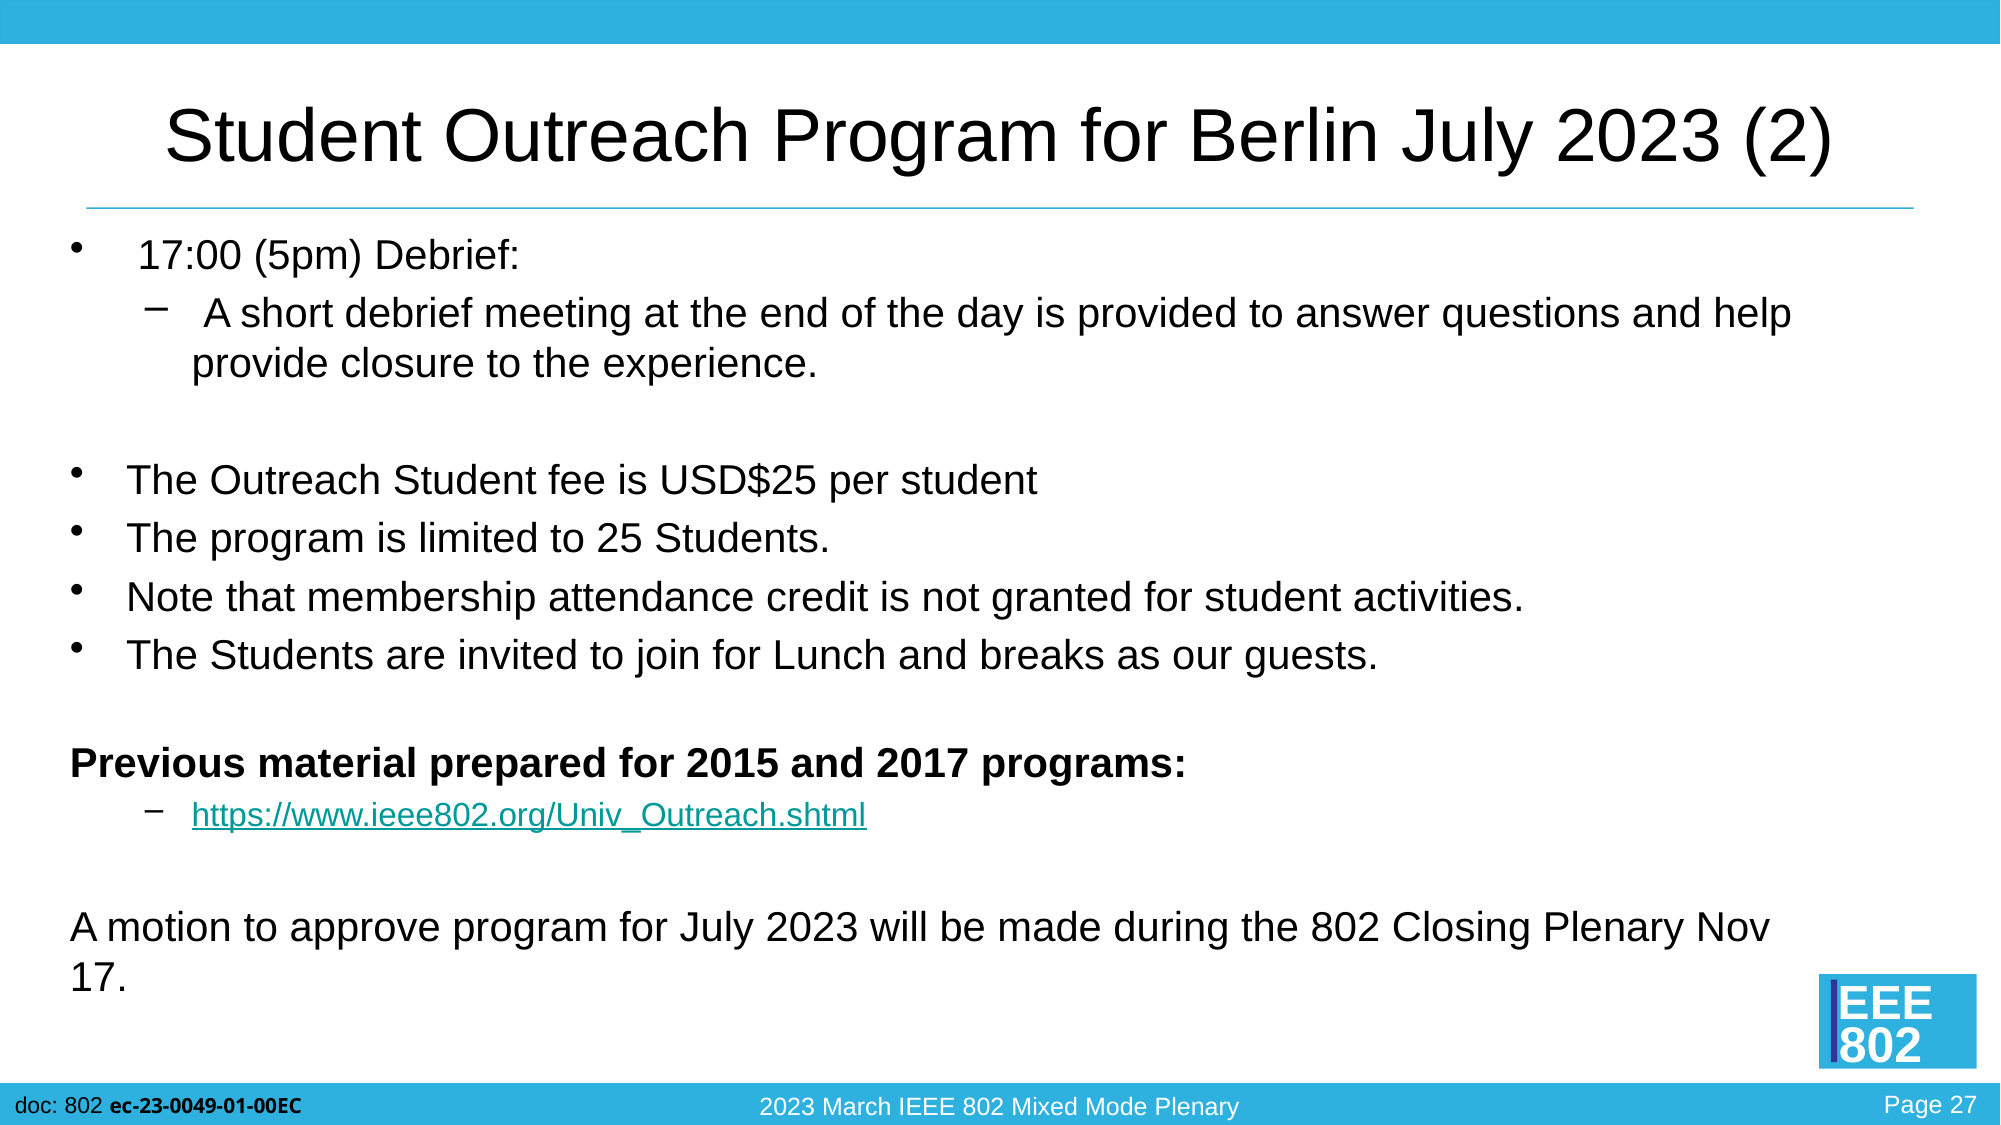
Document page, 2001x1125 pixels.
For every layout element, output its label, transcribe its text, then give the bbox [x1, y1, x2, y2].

list 17:00 (5pm) Debrief: A short debrief meeting at the end of the day is provided to answer questions and help provide closure to the experience. The Outreach Student fee is USD$25 per student The program is limited to 25 Students. Note that membership attendance credit is not granted for student activities. The Students are invited to join for Lunch and breaks as our guests. Previous material prepared for 2015 and 2017 programs: https://www.ieee802.org/Univ_Outreach.shtml A motion to approve program for July 2023 will be made during the 802 Closing Plenary Nov 17. [54, 220, 1855, 1013]
title Student Outreach Program for Berlin July 2023 (2) [99, 66, 1900, 197]
